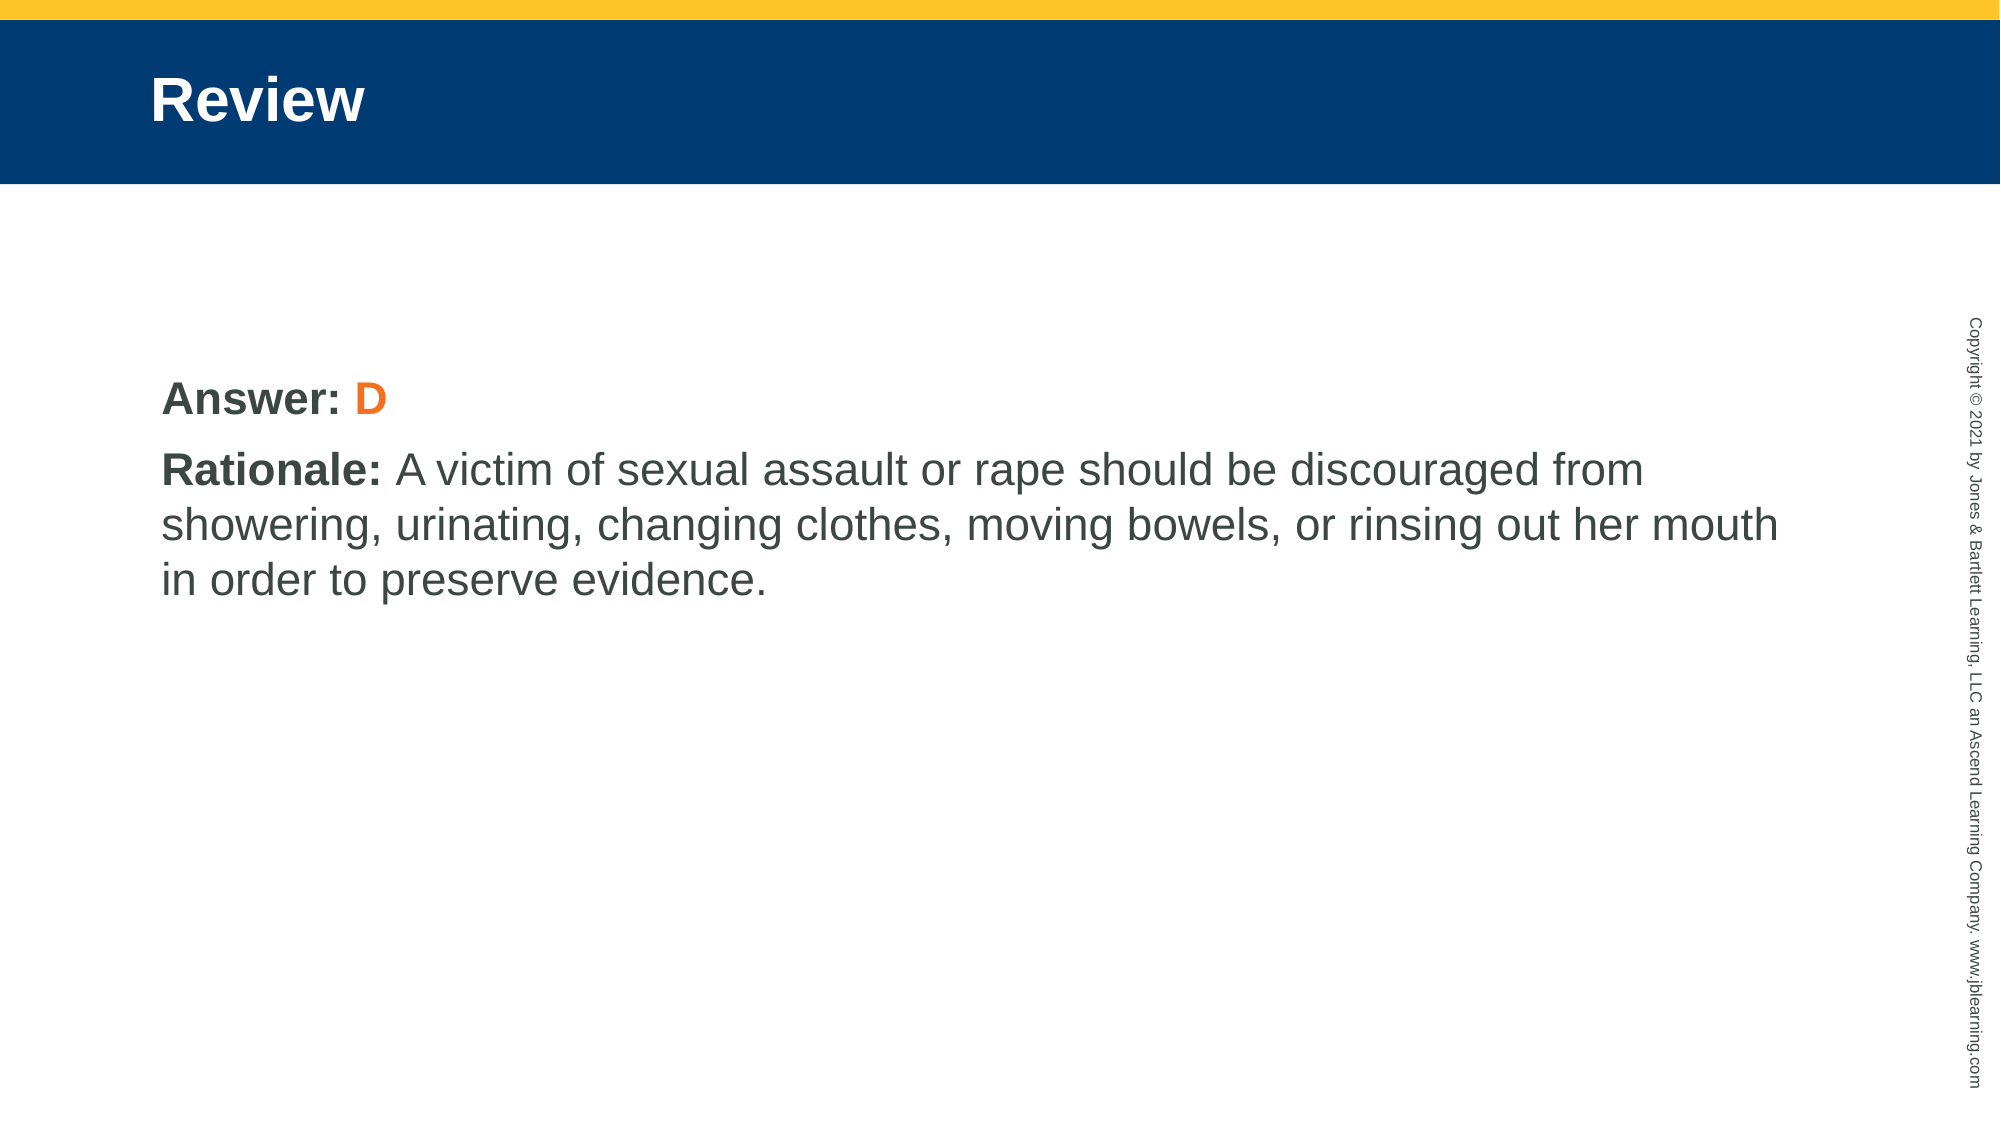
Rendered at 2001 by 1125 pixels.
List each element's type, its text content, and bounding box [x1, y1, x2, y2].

list Answer: D Rationale: A victim of sexual assault or rape should be discouraged from showering, urinating, changing clothes, moving bowels, or rinsing out her mouth in order to preserve evidence. [146, 361, 1859, 1016]
title Review [0, 19, 2000, 185]
